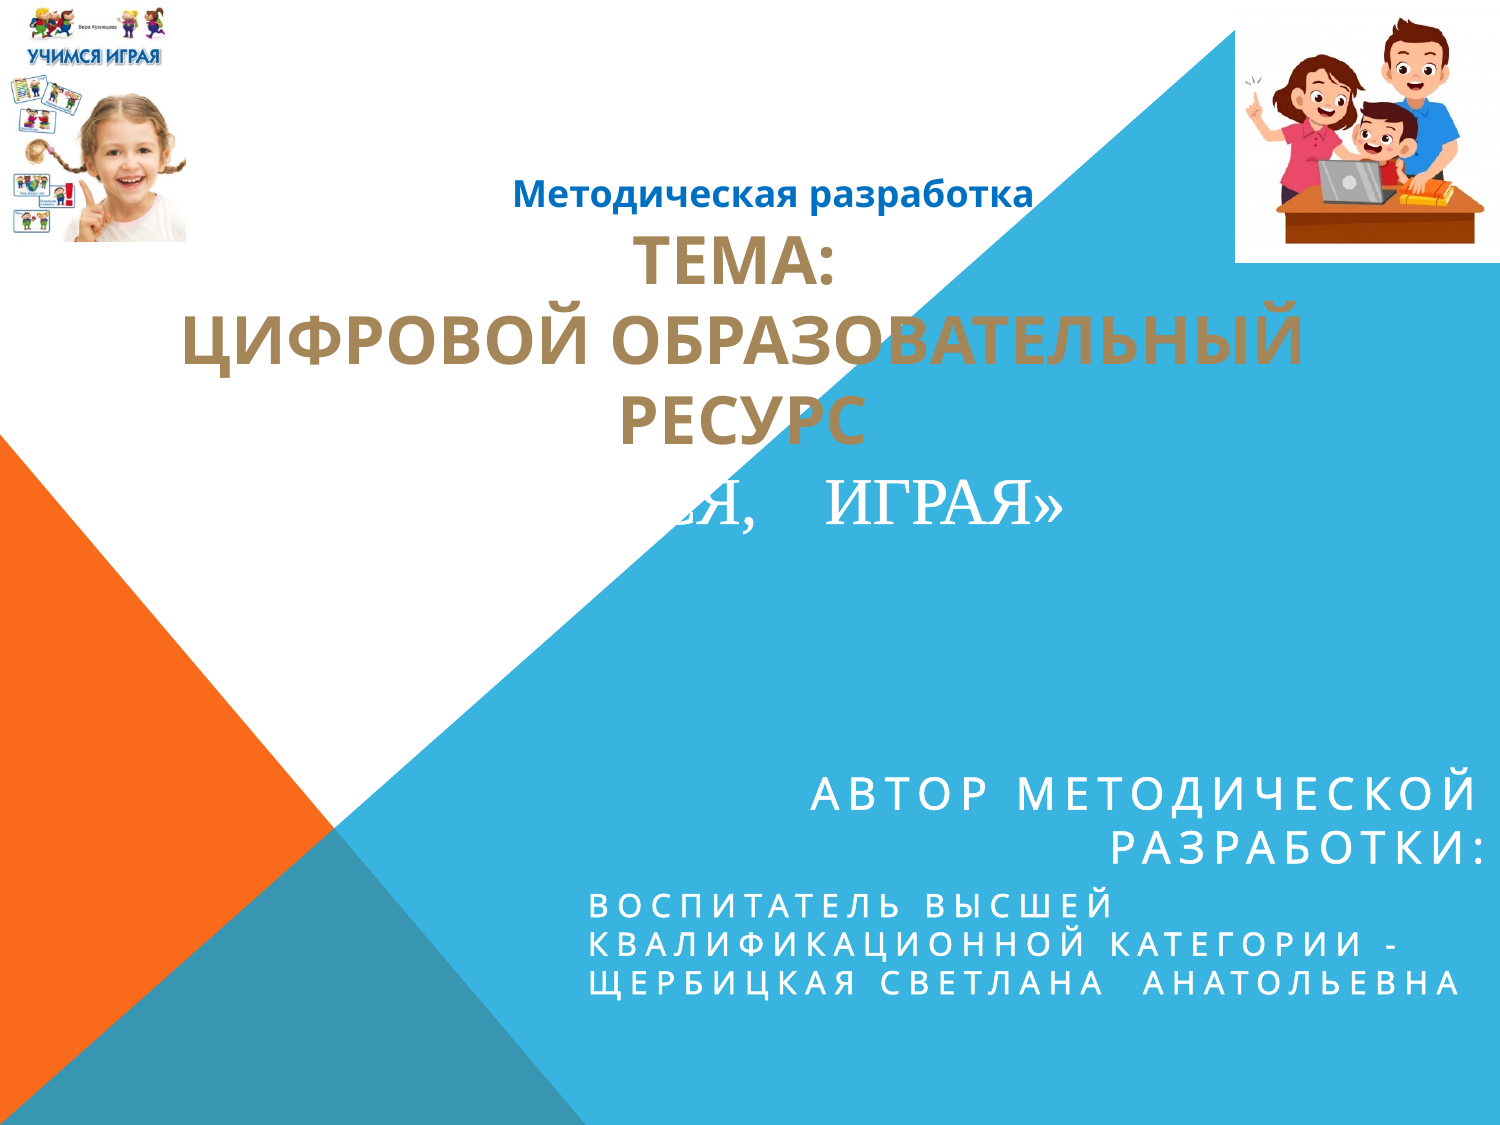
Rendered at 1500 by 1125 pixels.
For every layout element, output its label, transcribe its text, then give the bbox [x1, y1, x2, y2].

picture [1234, 0, 1500, 263]
subtitle Автор методической разработки: Воспитатель высшей квалификационной категории - Щербицкая Светлана Анатольевна [572, 763, 1500, 1012]
picture [3, 0, 186, 242]
title Тема: Цифровой образовательный ресурс «Учимся, играя» [105, 302, 1381, 539]
text_box Методическая разработка [289, 102, 1229, 223]
